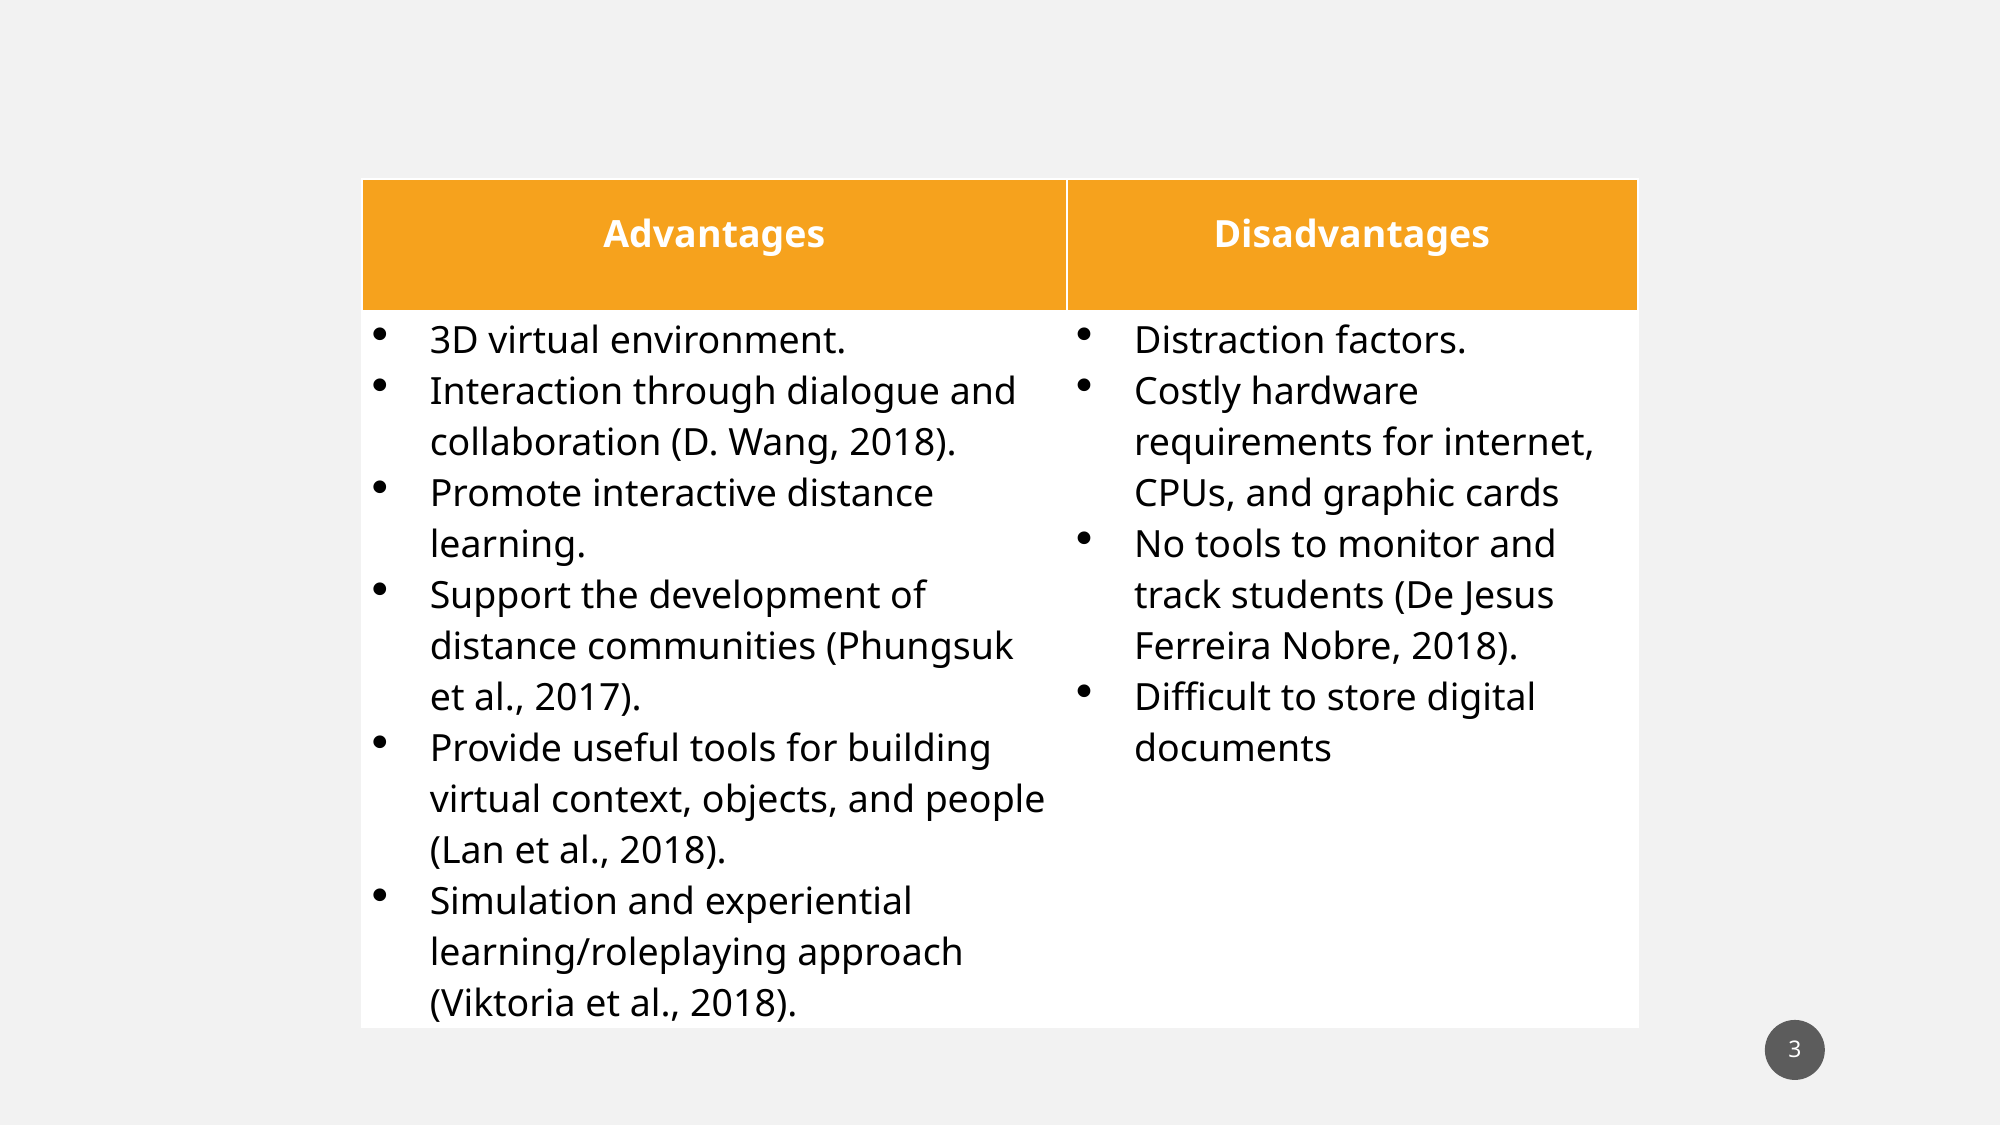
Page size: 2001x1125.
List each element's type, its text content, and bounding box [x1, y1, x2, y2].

slide_number 3 [1764, 1019, 1825, 1080]
table_cell Distraction factors. Costly hardware requirements for internet, CPUs, and graphic cards No tools to monitor and track students (De Jesus Ferreira Nobre, 2018). Difficult to store digital documents [1068, 316, 1637, 1027]
table_cell 3D virtual environment. Interaction through dialogue and collaboration (D. Wang, 2018). Promote interactive distance learning. Support the development of distance communities (Phungsuk et al., 2017). Provide useful tools for building virtual context, objects, and people (Lan et al., 2018). Simulation and experiential learning/roleplaying approach (Viktoria et al., 2018). [363, 316, 1066, 1027]
table_header Disadvantages [1068, 180, 1637, 310]
table_header Advantages [363, 180, 1066, 310]
